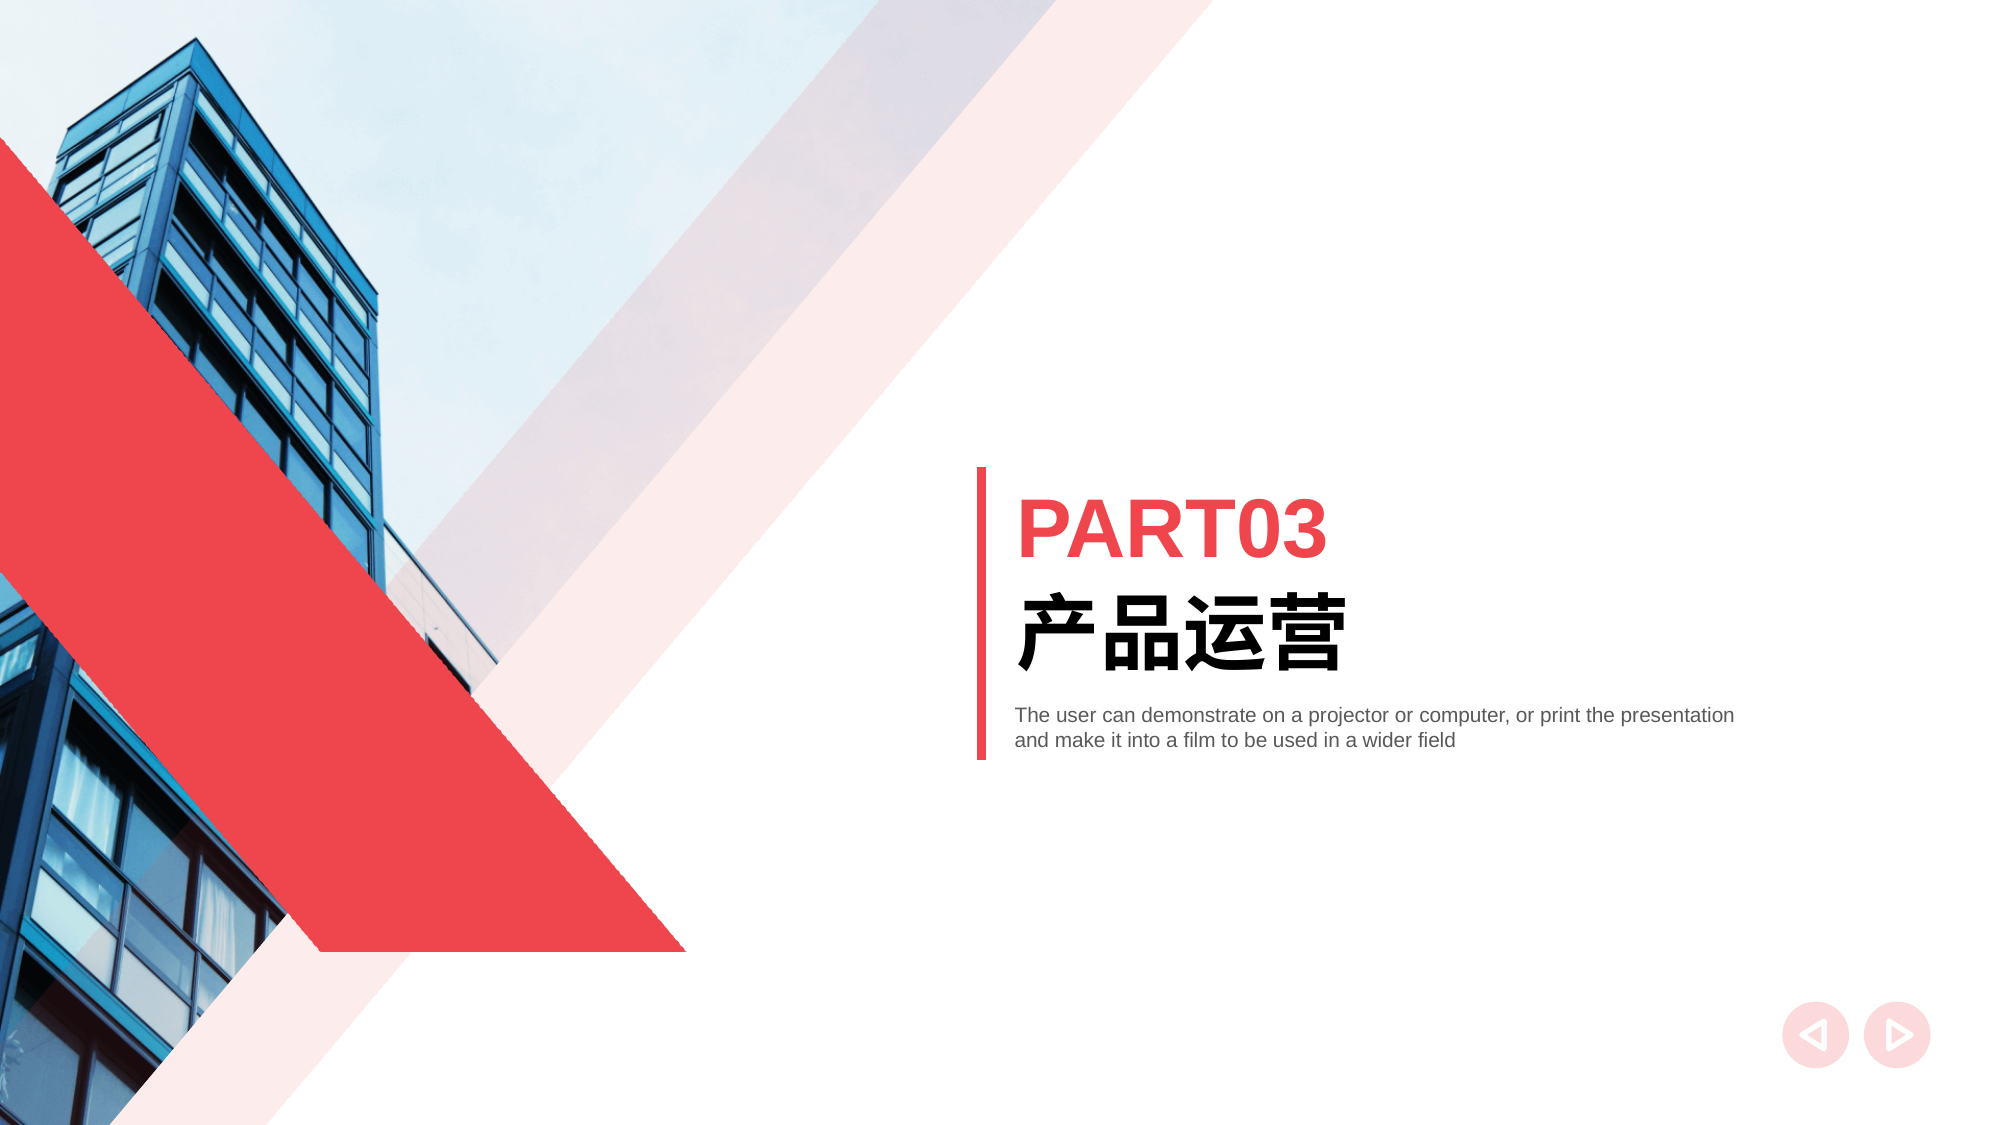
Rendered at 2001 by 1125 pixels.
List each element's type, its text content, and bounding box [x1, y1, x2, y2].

text_box The user can demonstrate on a projector or computer, or print the presentation and make it into a film to be used in a wider field [1213, 694, 1755, 760]
picture [0, 0, 1213, 1125]
text_box 产品运营 [1213, 572, 1365, 688]
text_box PART03 [1213, 466, 1345, 582]
